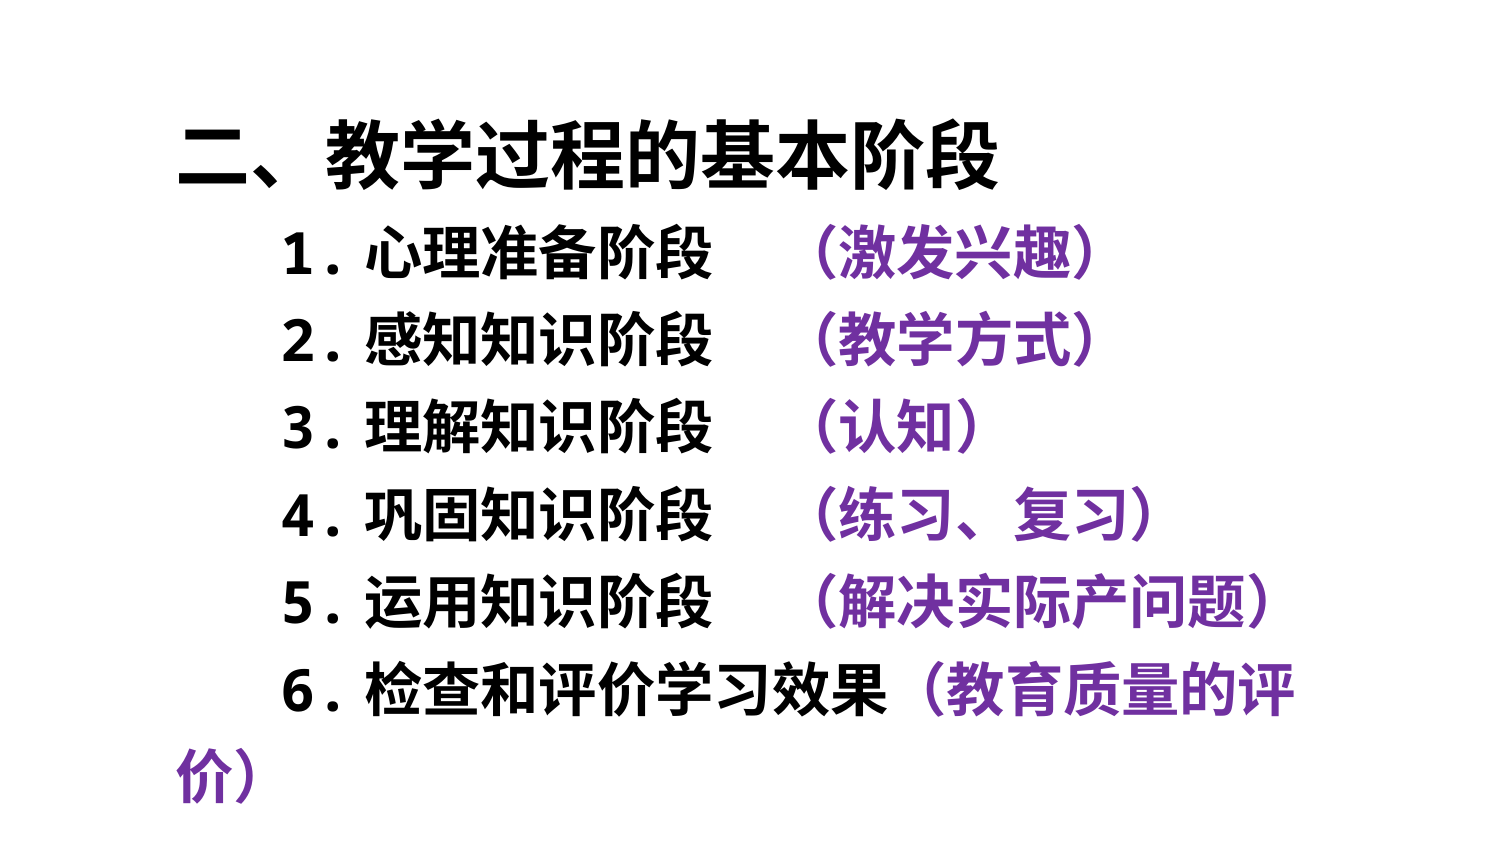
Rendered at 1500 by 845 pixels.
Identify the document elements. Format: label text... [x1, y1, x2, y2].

list 二、教学过程的基本阶段 1.心理准备阶段 （激发兴趣） 2.感知知识阶段 （教学方式） 3.理解知识阶段 （认知） 4.巩固知识阶段 （练习、复习） 5.运用知识阶段 （解决实际产问题） 6.检查和评价学习效果（教育质量的评价） [160, 100, 1426, 722]
